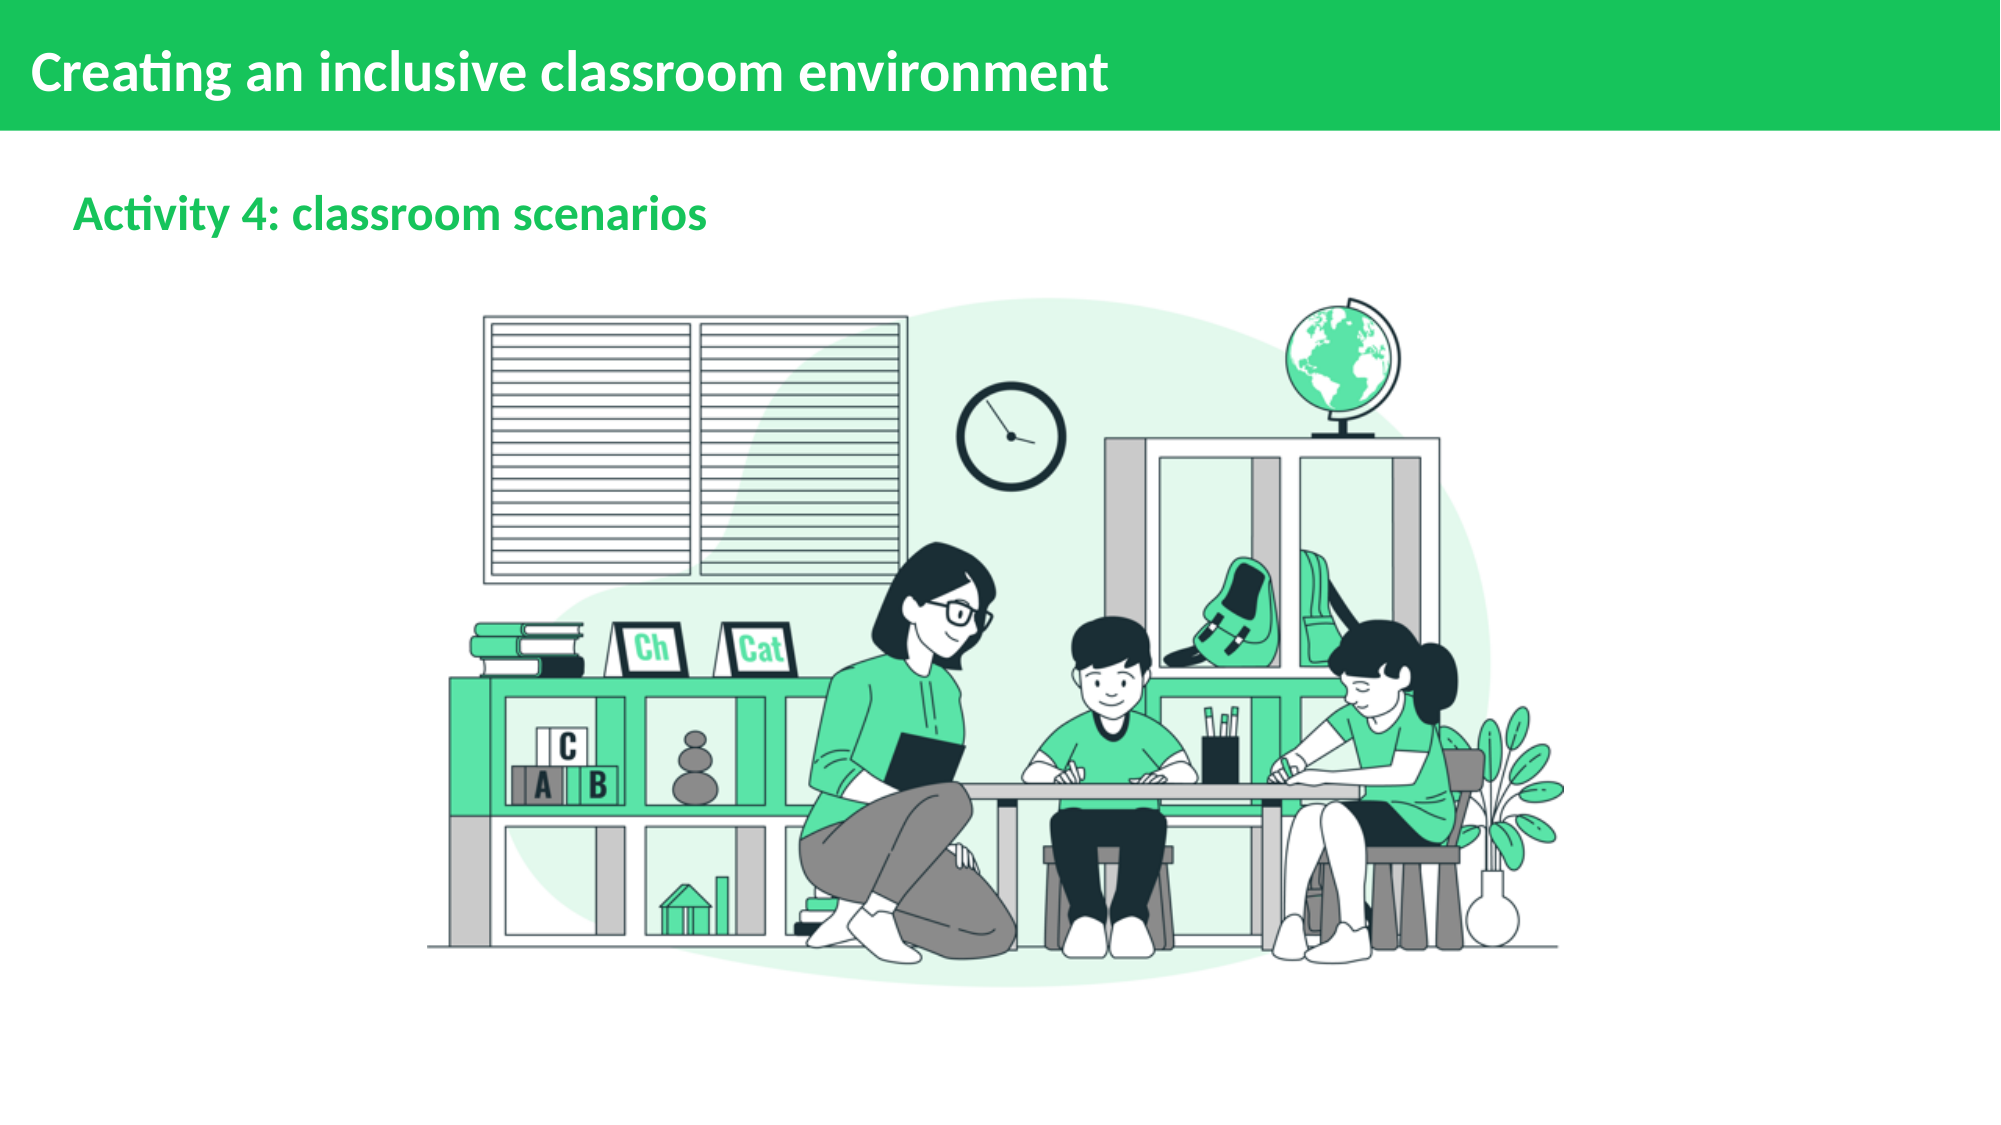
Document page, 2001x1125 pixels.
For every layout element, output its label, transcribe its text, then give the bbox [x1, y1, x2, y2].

title Creating an inclusive classroom environment [16, 13, 1976, 131]
picture [427, 258, 1564, 1016]
list Activity 4: classroom scenarios [20, 168, 1980, 260]
